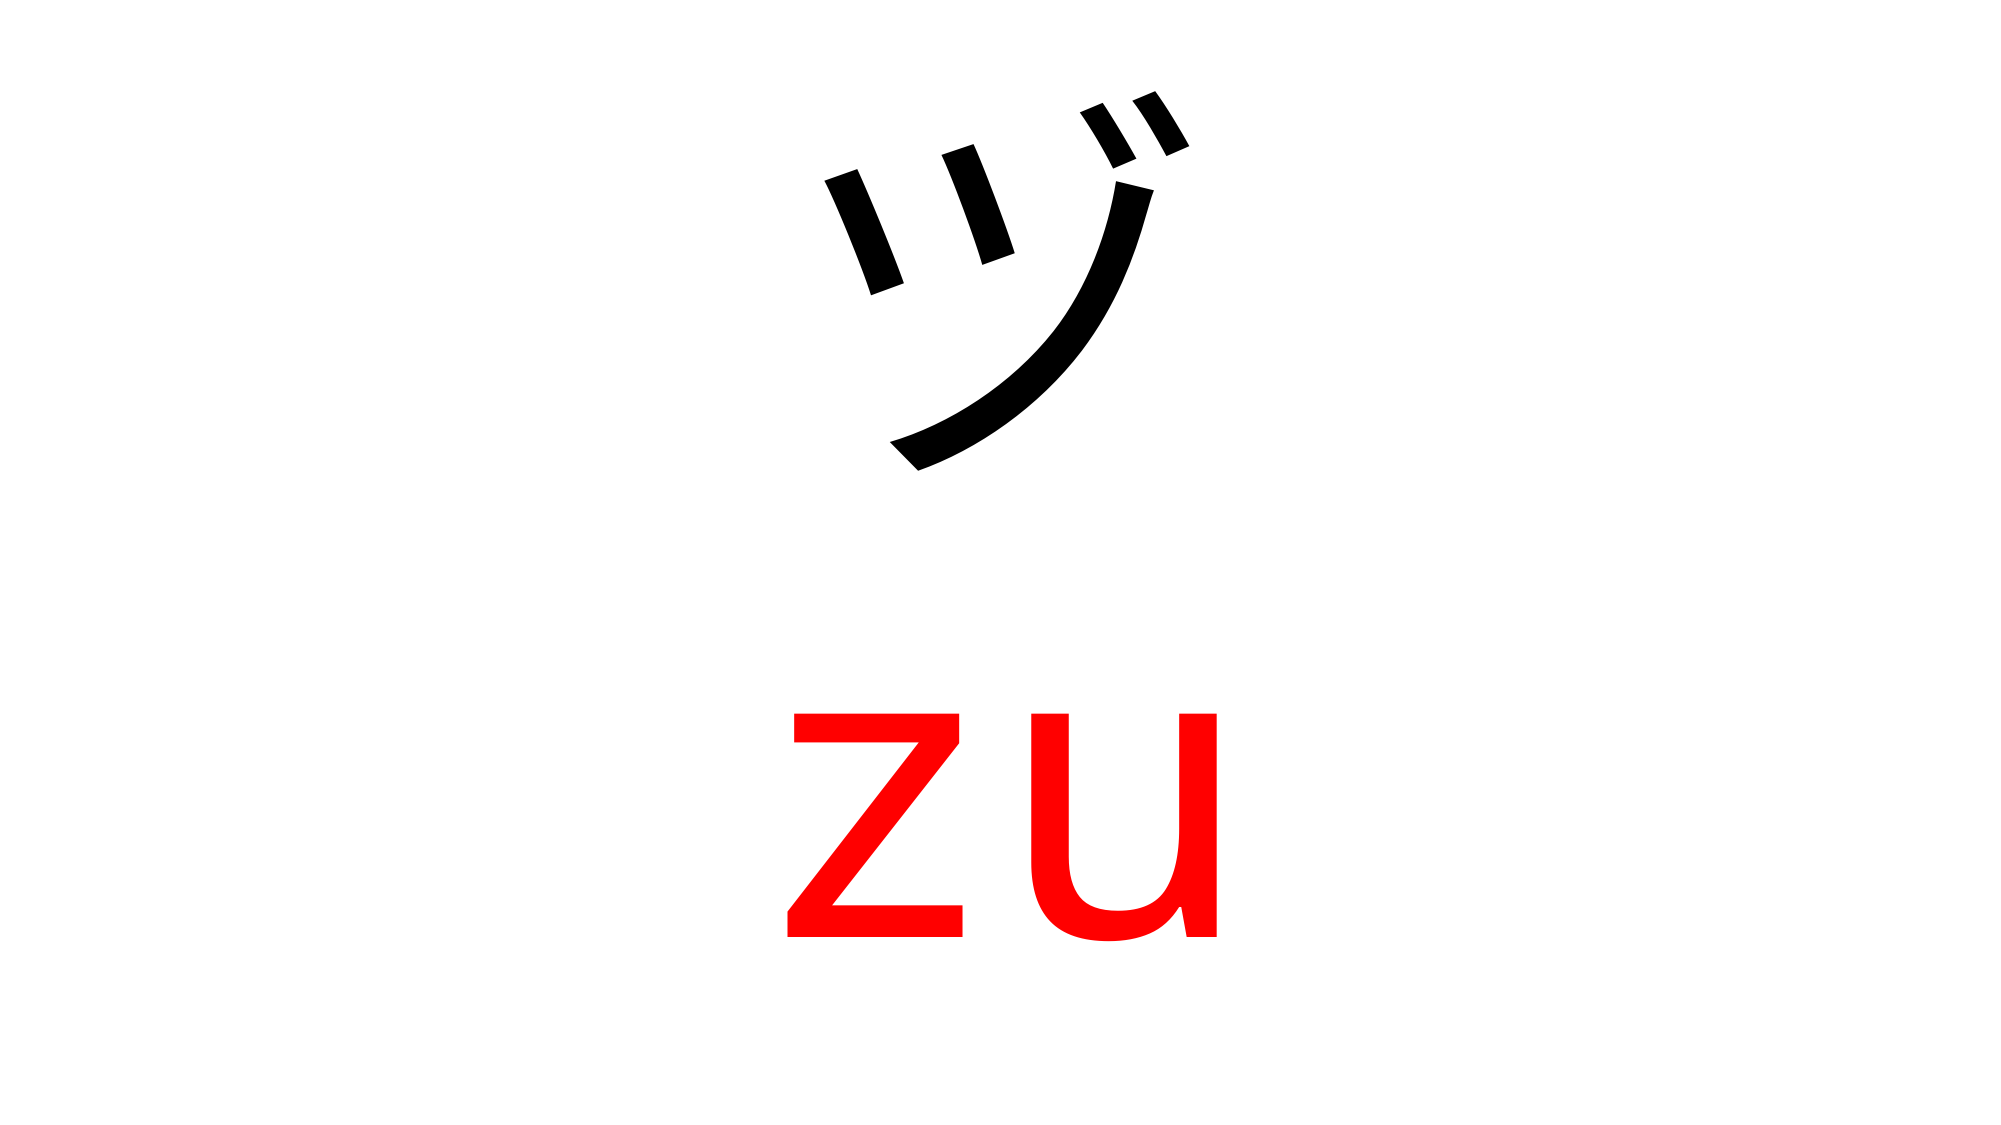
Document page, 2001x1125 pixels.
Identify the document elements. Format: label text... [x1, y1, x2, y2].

text_box zu [249, 562, 1750, 1036]
title ヅ [249, 71, 1750, 545]
